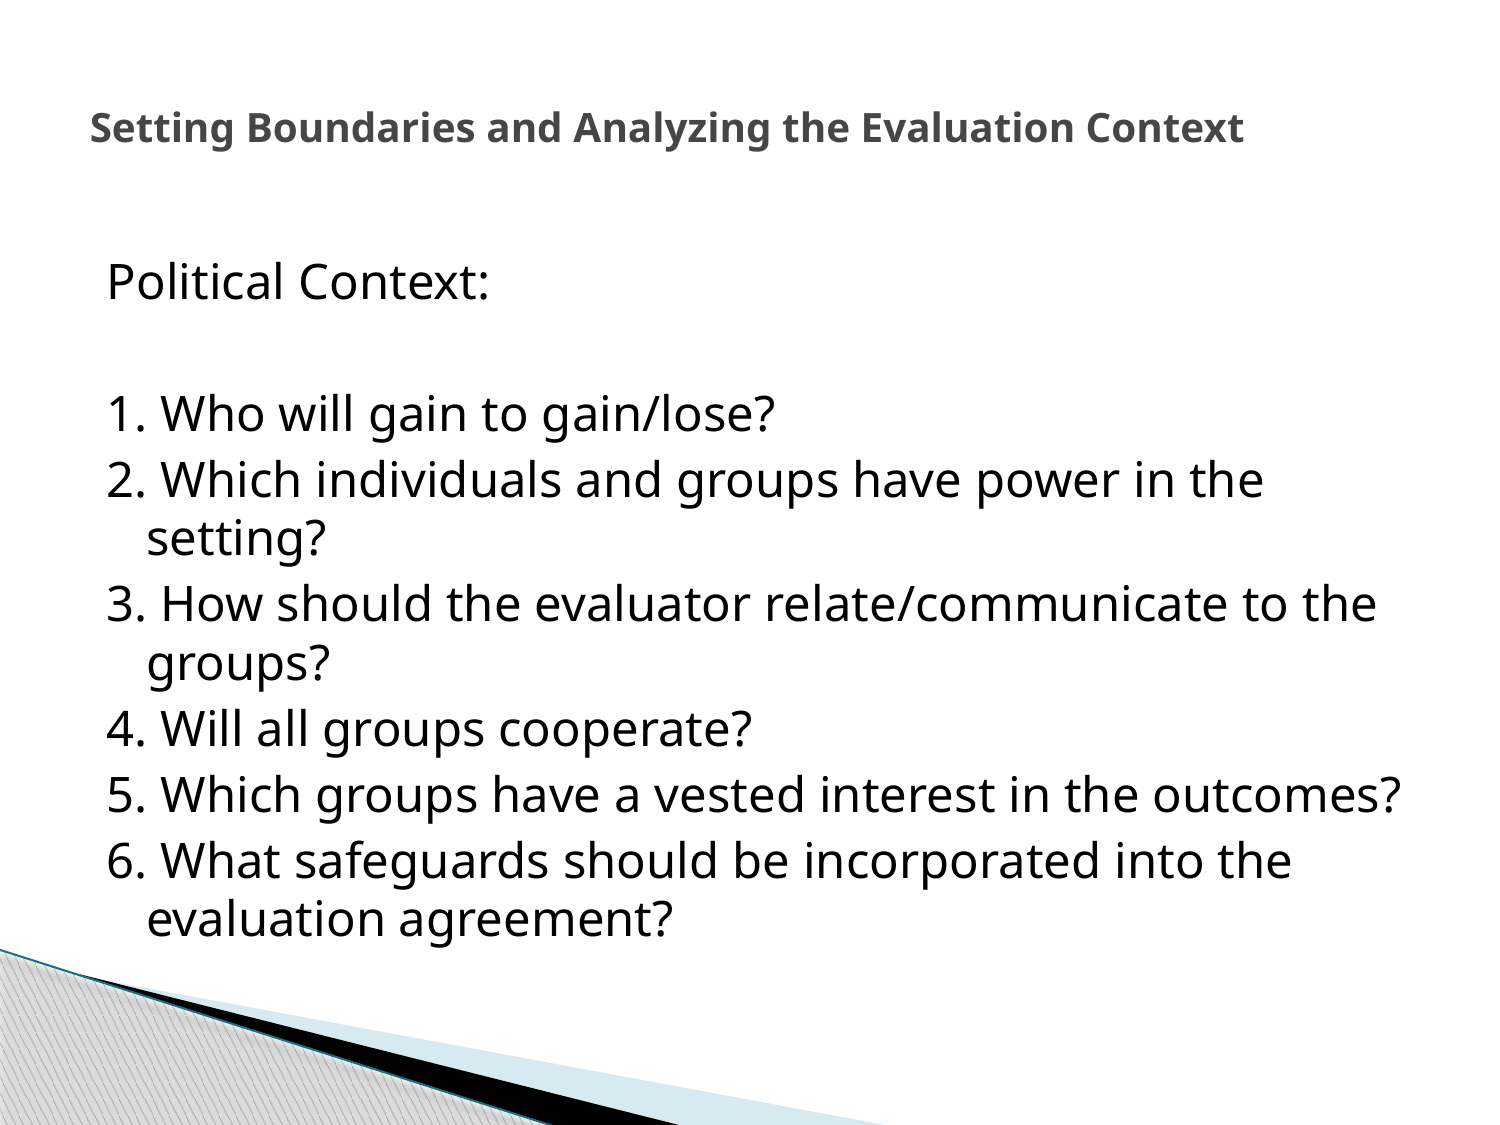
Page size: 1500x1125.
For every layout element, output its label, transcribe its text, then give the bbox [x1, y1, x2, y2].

list Political Context: 1. Who will gain to gain/lose? 2. Which individuals and groups have power in the setting? 3. How should the evaluator relate/communicate to the groups? 4. Will all groups cooperate? 5. Which groups have a vested interest in the outcomes? 6. What safeguards should be incorporated into the evaluation agreement? [75, 243, 1425, 986]
title Setting Boundaries and Analyzing the Evaluation Context [75, 45, 1425, 233]
